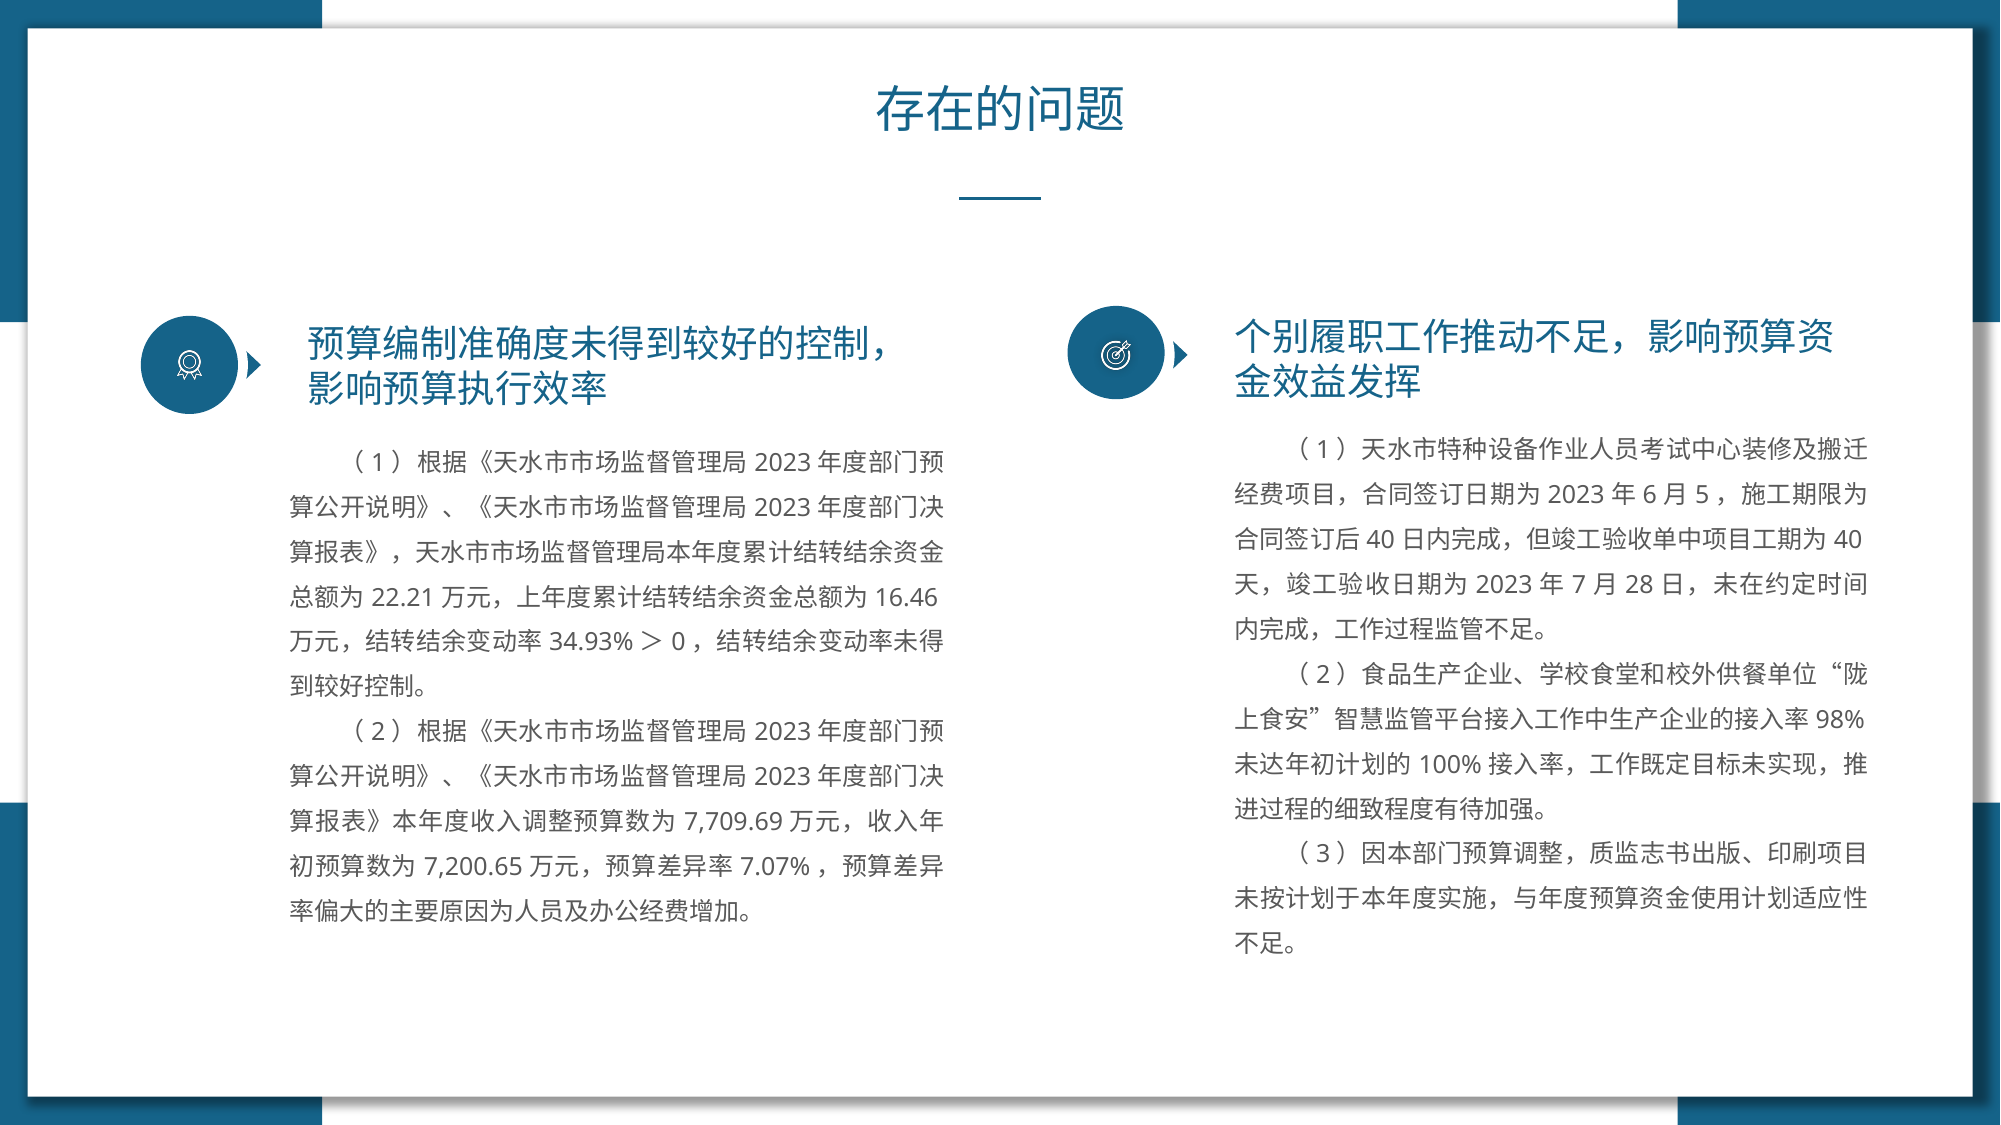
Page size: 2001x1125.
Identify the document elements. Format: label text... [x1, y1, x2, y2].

text_box 预算编制准确度未得到较好的控制，影响预算执行效率 [293, 312, 940, 412]
text_box 个别履职工作推动不足，影响预算资金效益发挥 [1219, 305, 1864, 411]
text_box （1）根据《天水市市场监督管理局2023年度部门预算公开说明》、《天水市市场监督管理局2023年度部门决算报表》，天水市市场监督管理局本年度累计结转结余资金总额为22.21万元，上年度累计结转结余资金总额为16.46万元，结转结余变动率34.93%＞0，结转结余变动率未得到较好控制。 （2）根据《天水市市场监督管理局2023年度部门预算公开说明》、《天水市市场监督管理局2023年度部门决算报表》本年度收入调整预算数为7,709.69万元，收入年初预算数为7,200.65万元，预算差异率7.07%，预算差异率偏大的主要原因为人员及办公经费增加。 [274, 424, 959, 933]
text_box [130, 305, 261, 424]
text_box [1057, 295, 1188, 414]
text_box 存在的问题 [799, 69, 1201, 145]
text_box （1）天水市特种设备作业人员考试中心装修及搬迁经费项目，合同签订日期为2023年6月5，施工期限为合同签订后40日内完成，但竣工验收单中项目工期为40天，竣工验收日期为2023年7月28日，未在约定时间内完成，工作过程监管不足。 （2）食品生产企业、学校食堂和校外供餐单位“陇上食安”智慧监管平台接入工作中生产企业的接入率98%未达年初计划的100%接入率，工作既定目标未实现，推进过程的细致程度有待加强。 （3）因本部门预算调整，质监志书出版、印刷项目未按计划于本年度实施，与年度预算资金使用计划适应性不足。 [1219, 411, 1884, 966]
